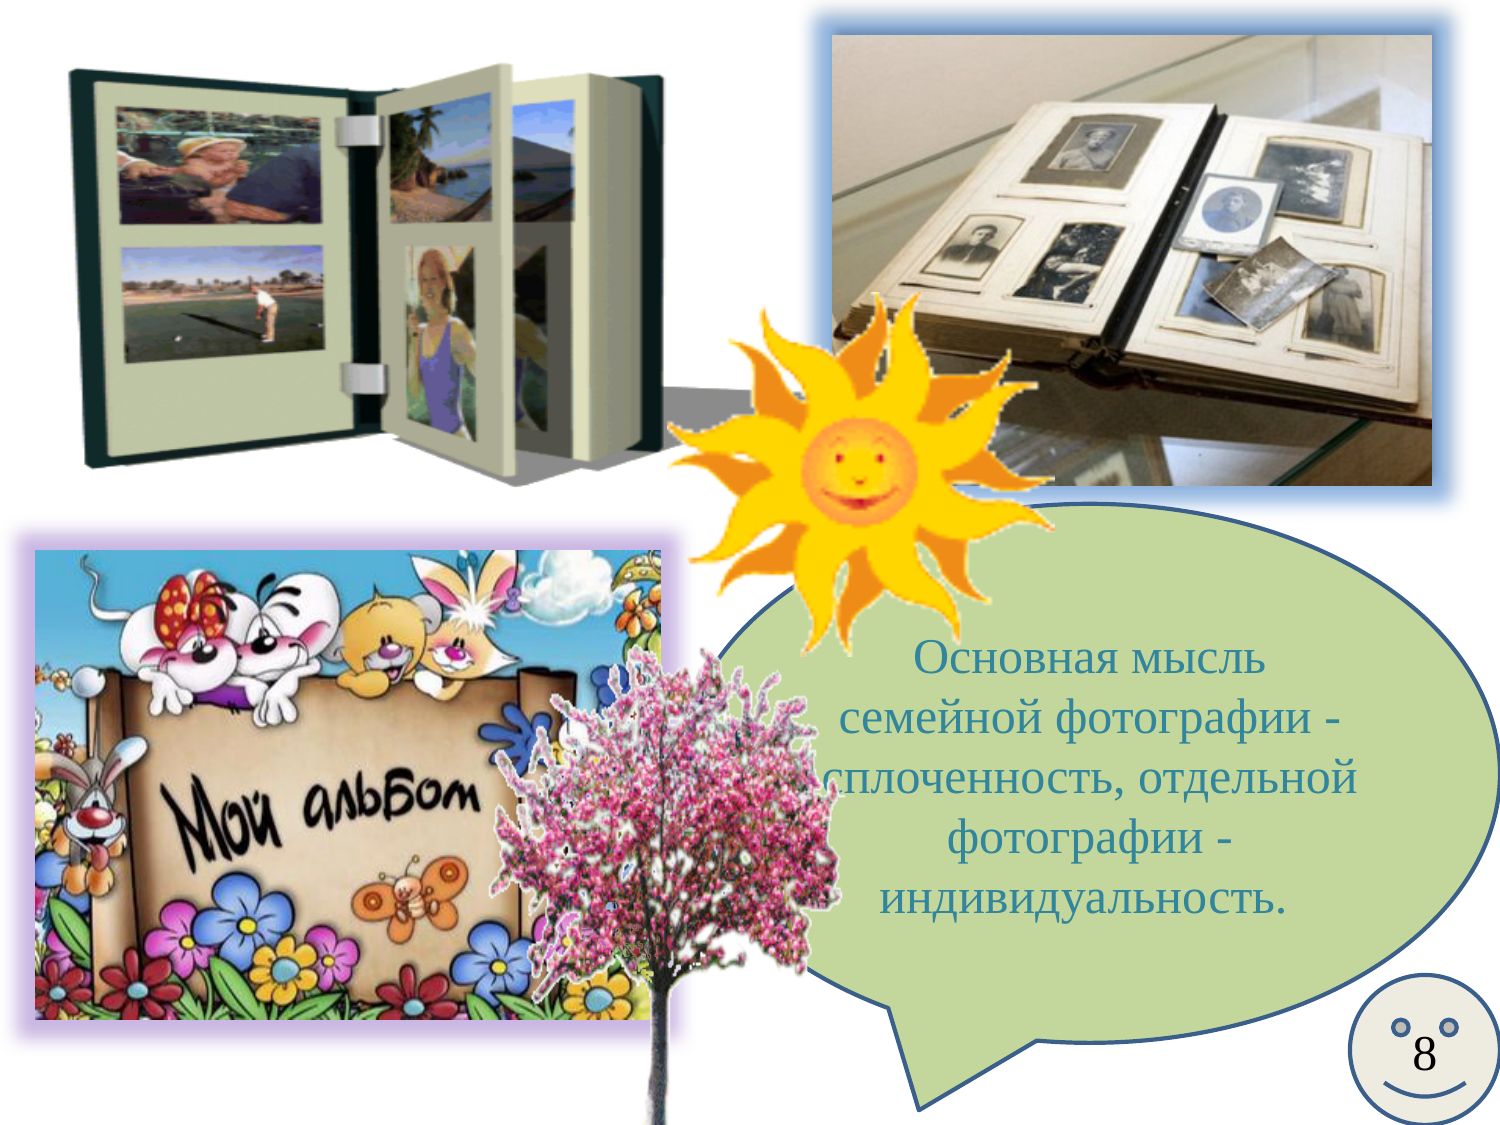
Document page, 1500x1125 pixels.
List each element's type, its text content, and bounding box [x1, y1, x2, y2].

text_box Основная мысль семейной фотографии - сплоченность, отдельной фотографии - индивидуальность. [852, 501, 1500, 1113]
text_box 8 [1347, 972, 1500, 1125]
picture [34, 34, 1433, 1125]
